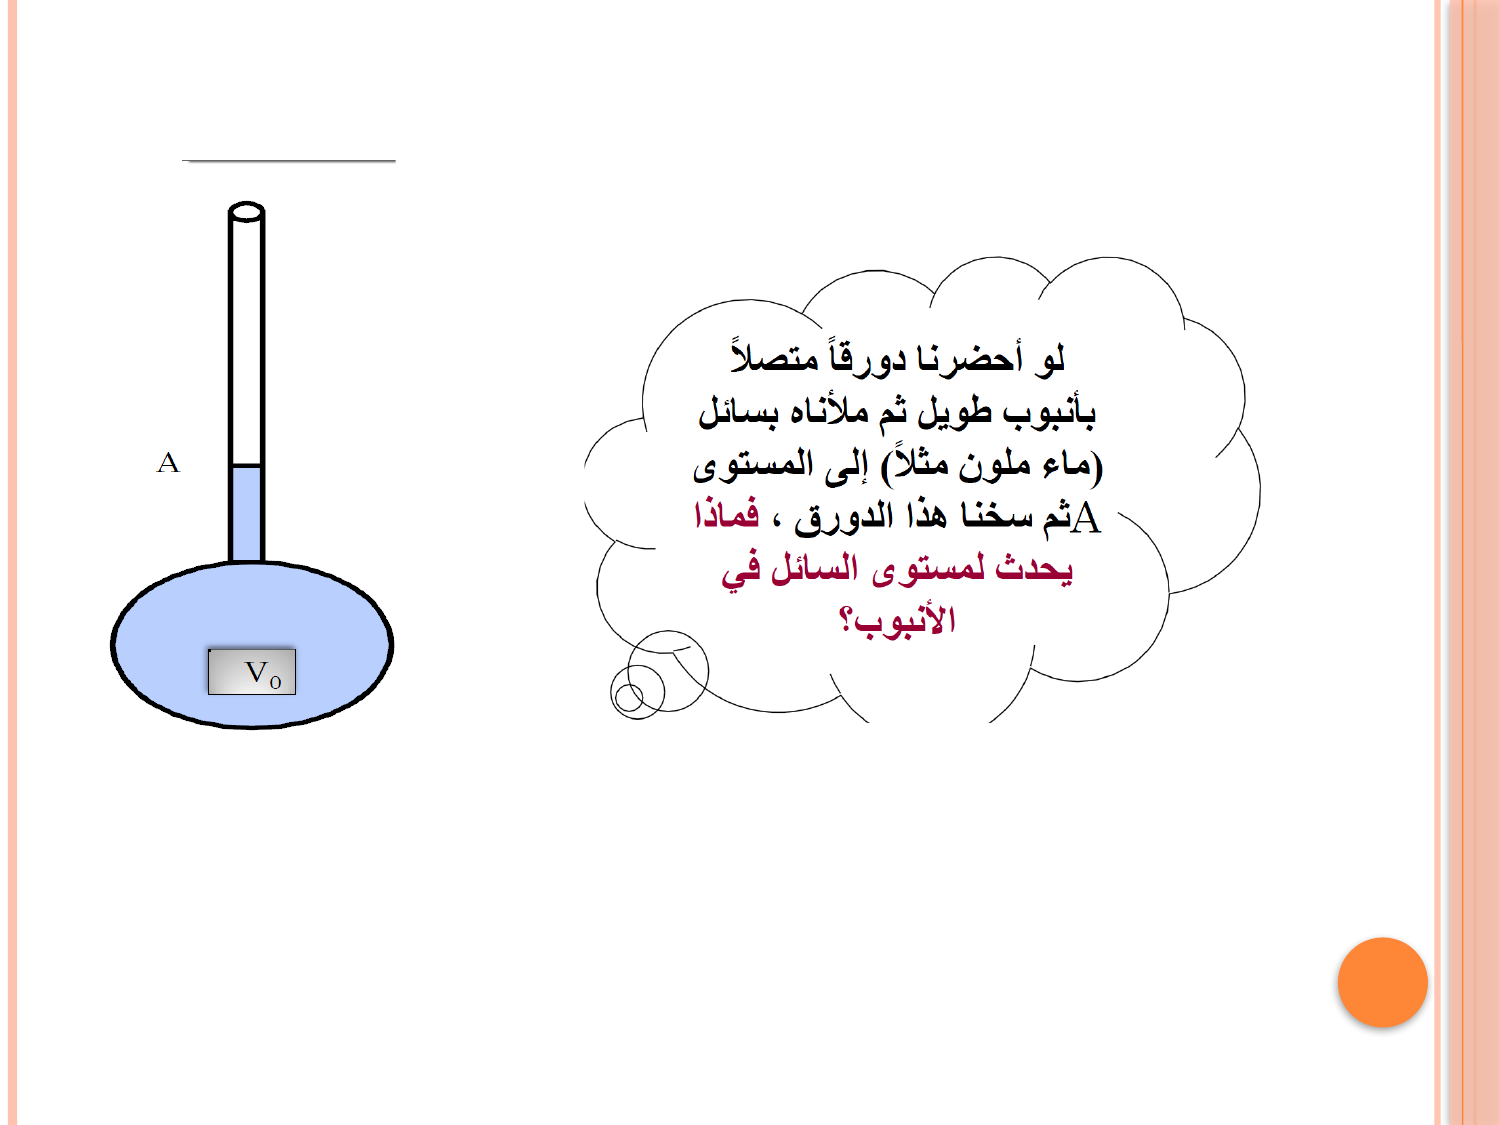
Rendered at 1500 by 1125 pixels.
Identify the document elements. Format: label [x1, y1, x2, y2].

picture [64, 160, 397, 747]
picture [584, 254, 1269, 724]
